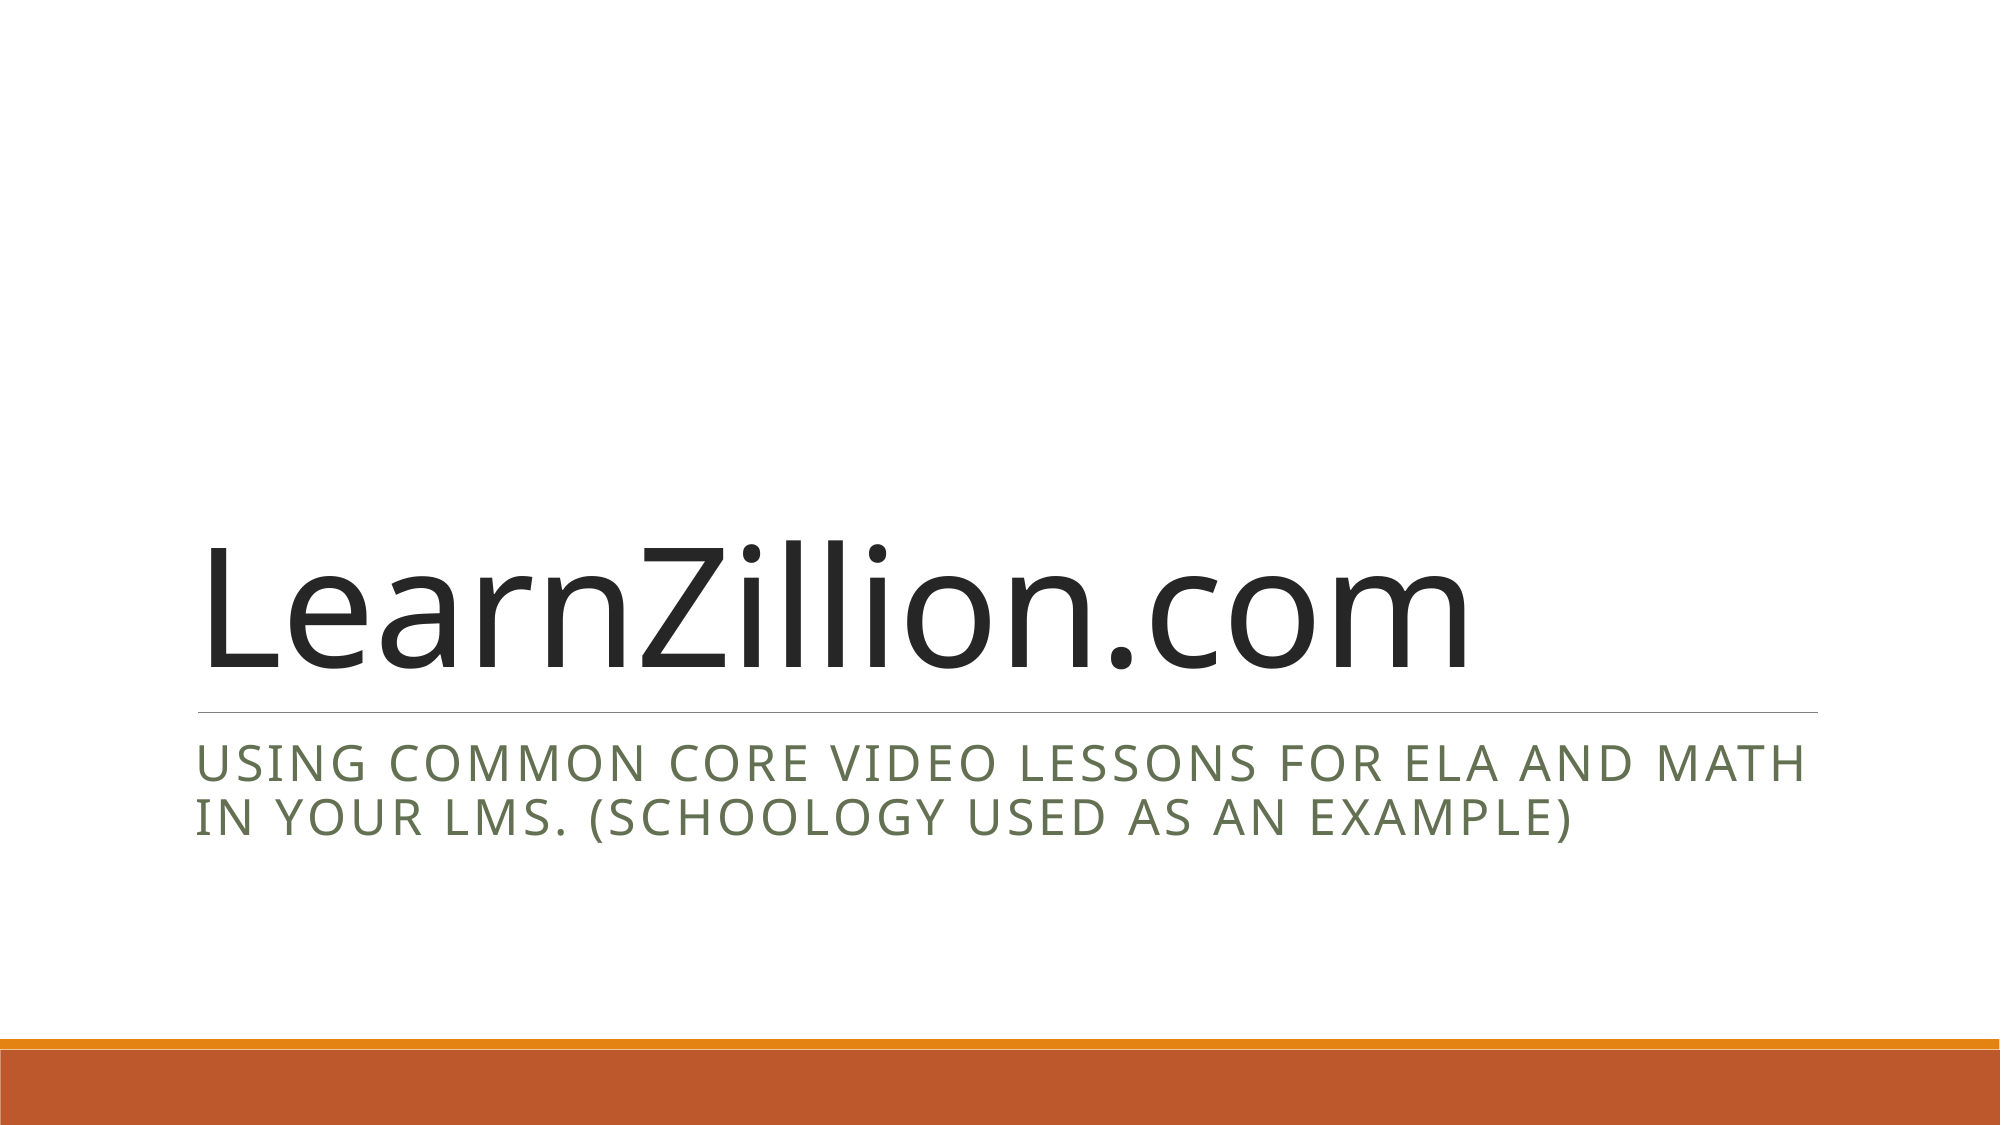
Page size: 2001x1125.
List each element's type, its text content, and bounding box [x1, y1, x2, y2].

subtitle Using Common Core video lessons for ELA and Math in your LMS. (Schoology used as an example) [180, 730, 1831, 919]
title LearnZillion.com [180, 124, 1830, 710]
